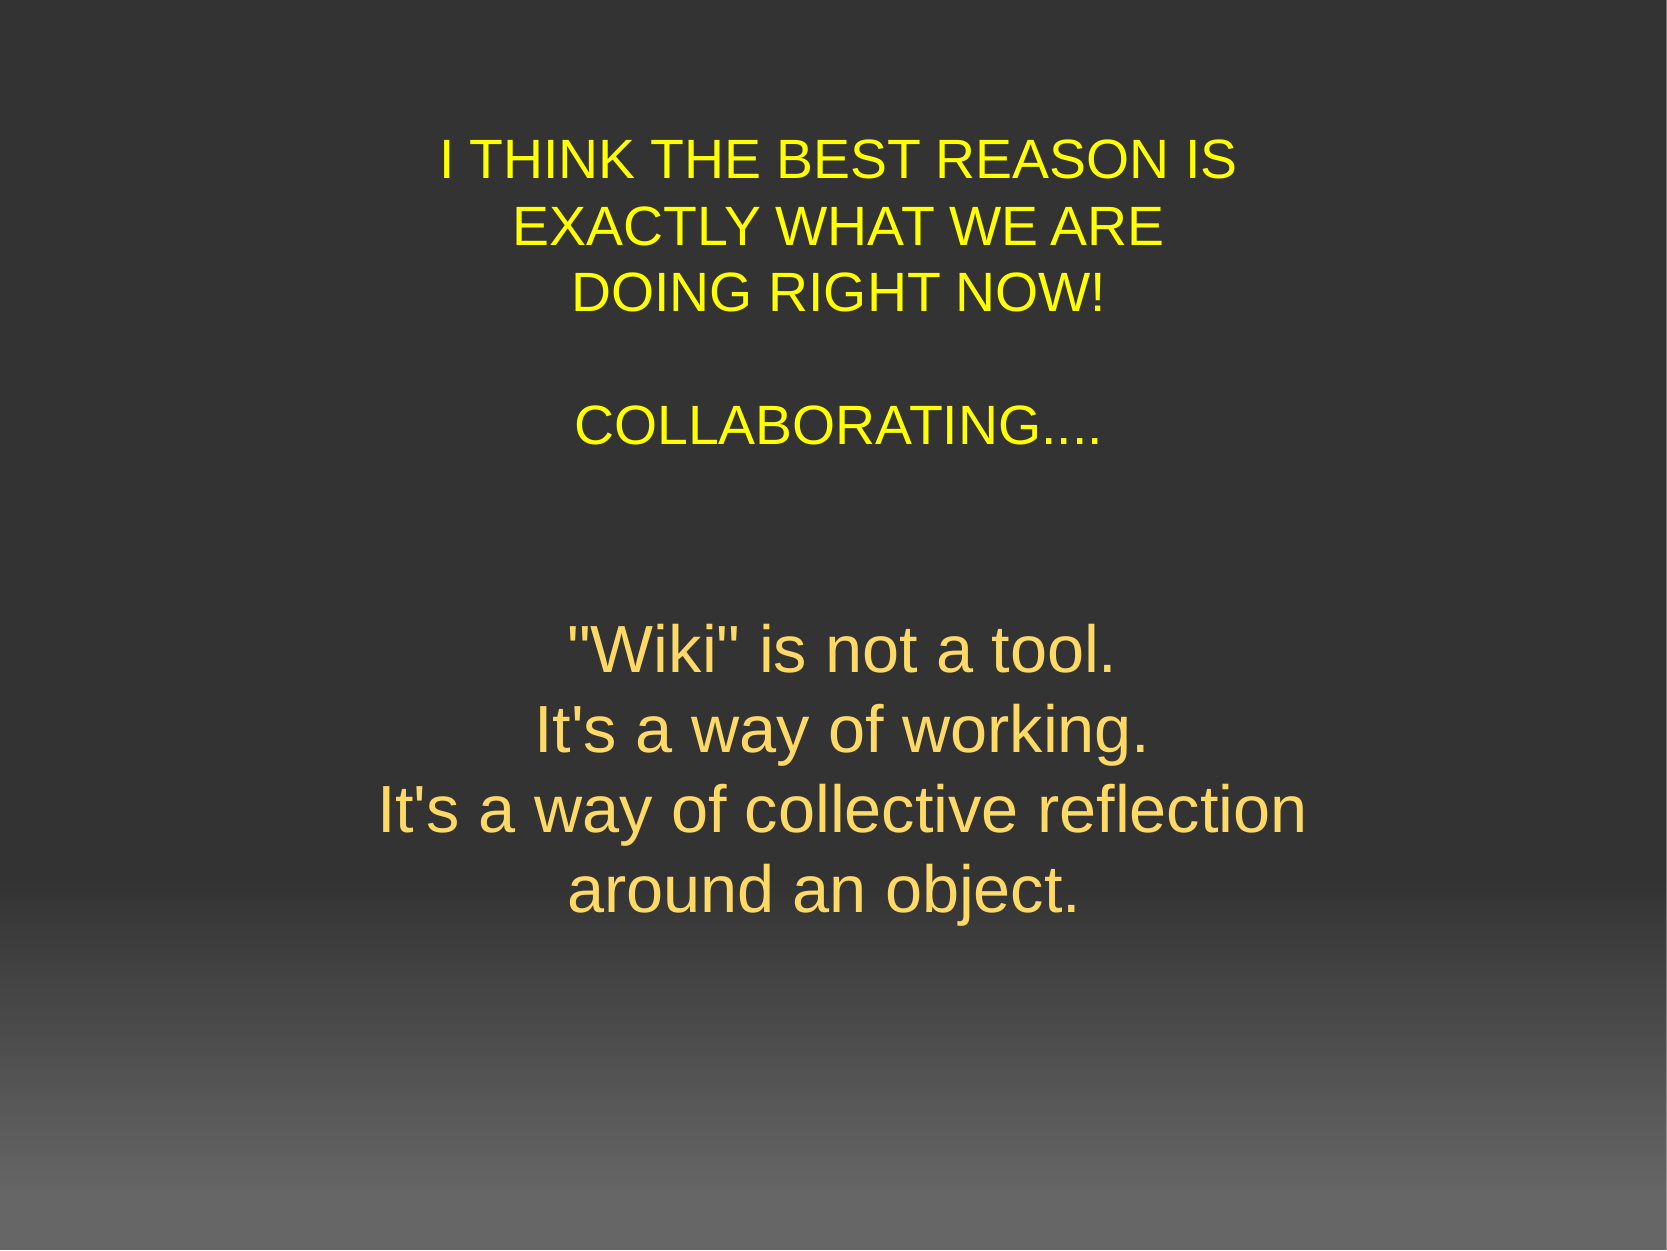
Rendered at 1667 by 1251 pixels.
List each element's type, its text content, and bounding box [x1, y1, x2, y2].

text_box I THINK THE BEST REASON IS EXACTLY WHAT WE ARE DOING RIGHT NOW! COLLABORATING.... [416, 116, 1262, 461]
text_box "Wiki" is not a tool. It's a way of working. It's a way of collective reflection around an object. [333, 600, 1353, 999]
picture [0, 0, 1667, 1250]
